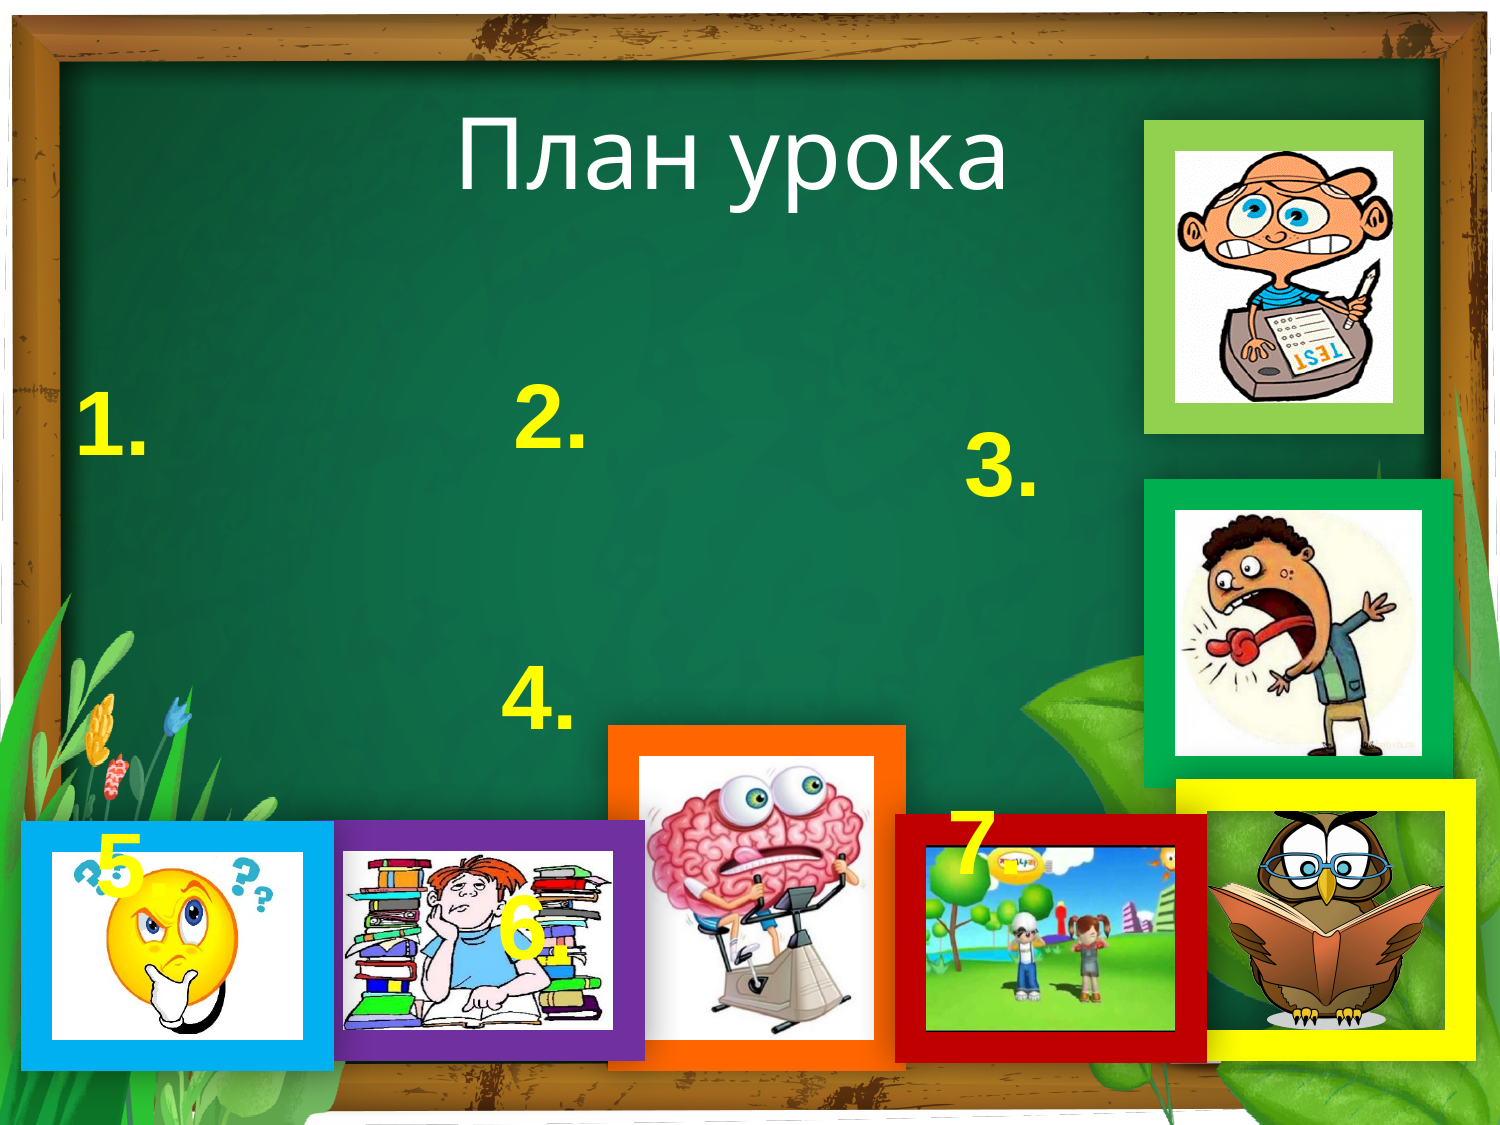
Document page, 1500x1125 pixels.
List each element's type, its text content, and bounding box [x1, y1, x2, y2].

text_box 5. [80, 798, 188, 851]
text_box 4. [486, 630, 594, 756]
text_box 3. [949, 397, 1056, 522]
text_box 1. [59, 355, 167, 481]
text_box 7. [932, 775, 1039, 844]
text_box План урока [438, 81, 1414, 217]
text_box 2. [498, 349, 605, 474]
picture [0, 0, 1500, 1125]
